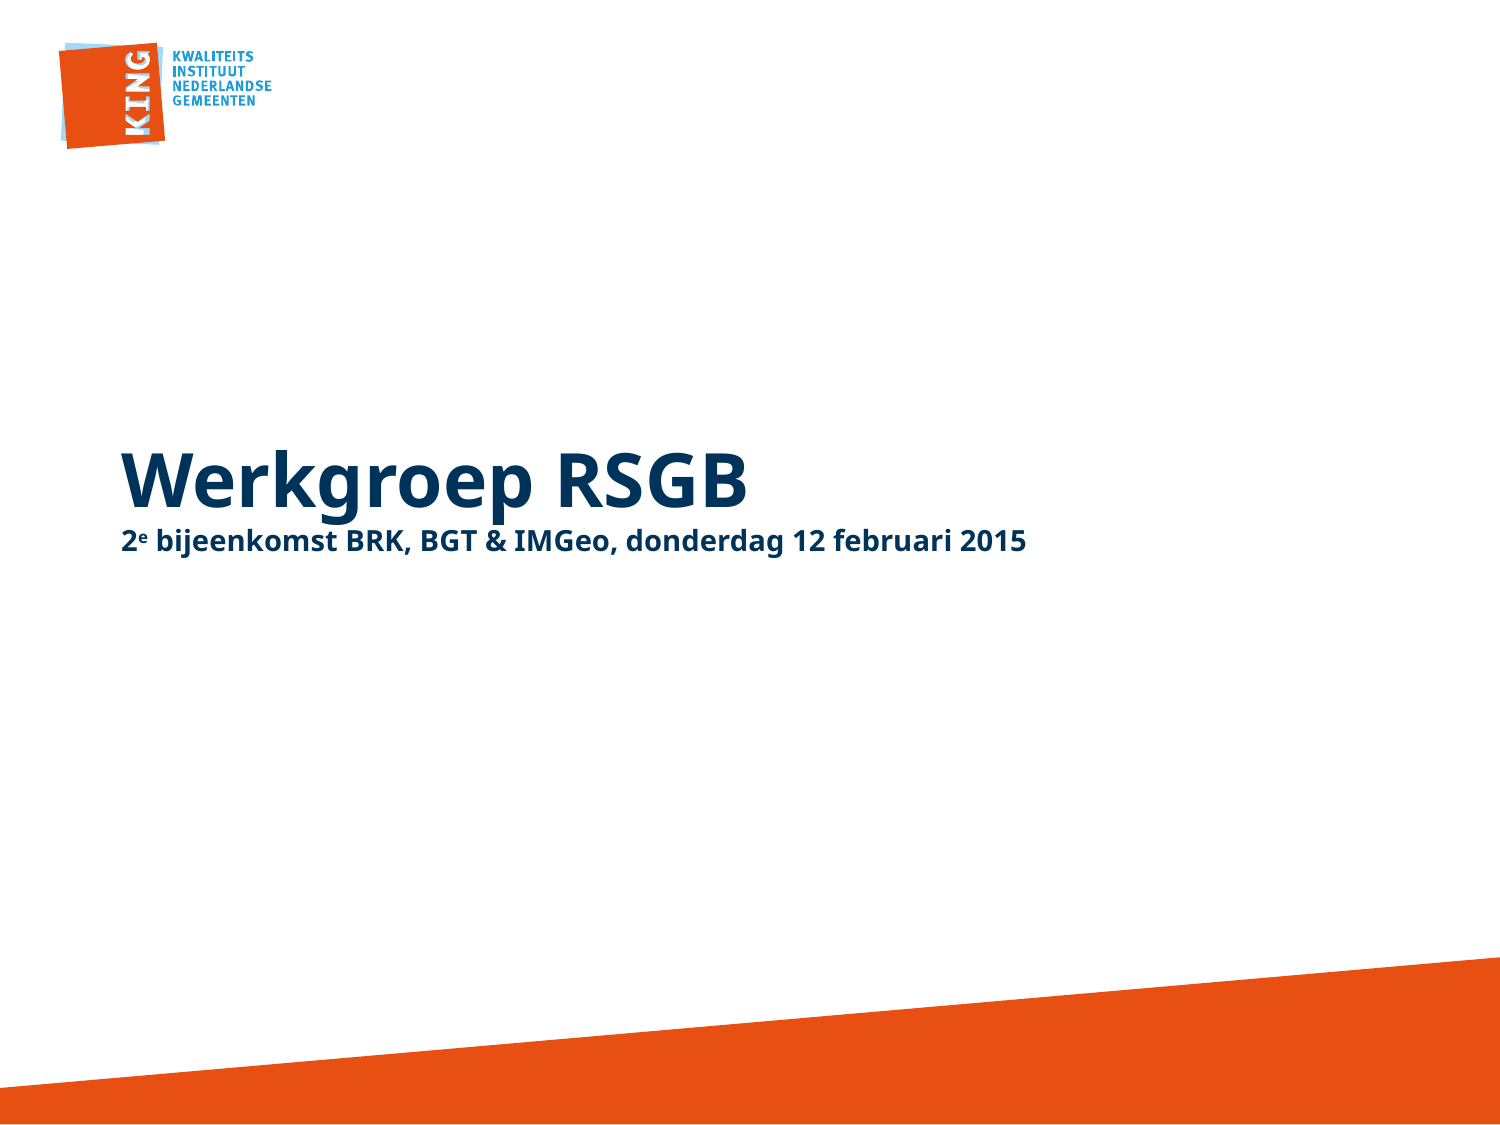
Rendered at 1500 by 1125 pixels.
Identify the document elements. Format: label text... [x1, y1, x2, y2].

title Werkgroep RSGB 2e bijeenkomst BRK, BGT & IMGeo, donderdag 12 februari 2015 [106, 374, 1370, 616]
